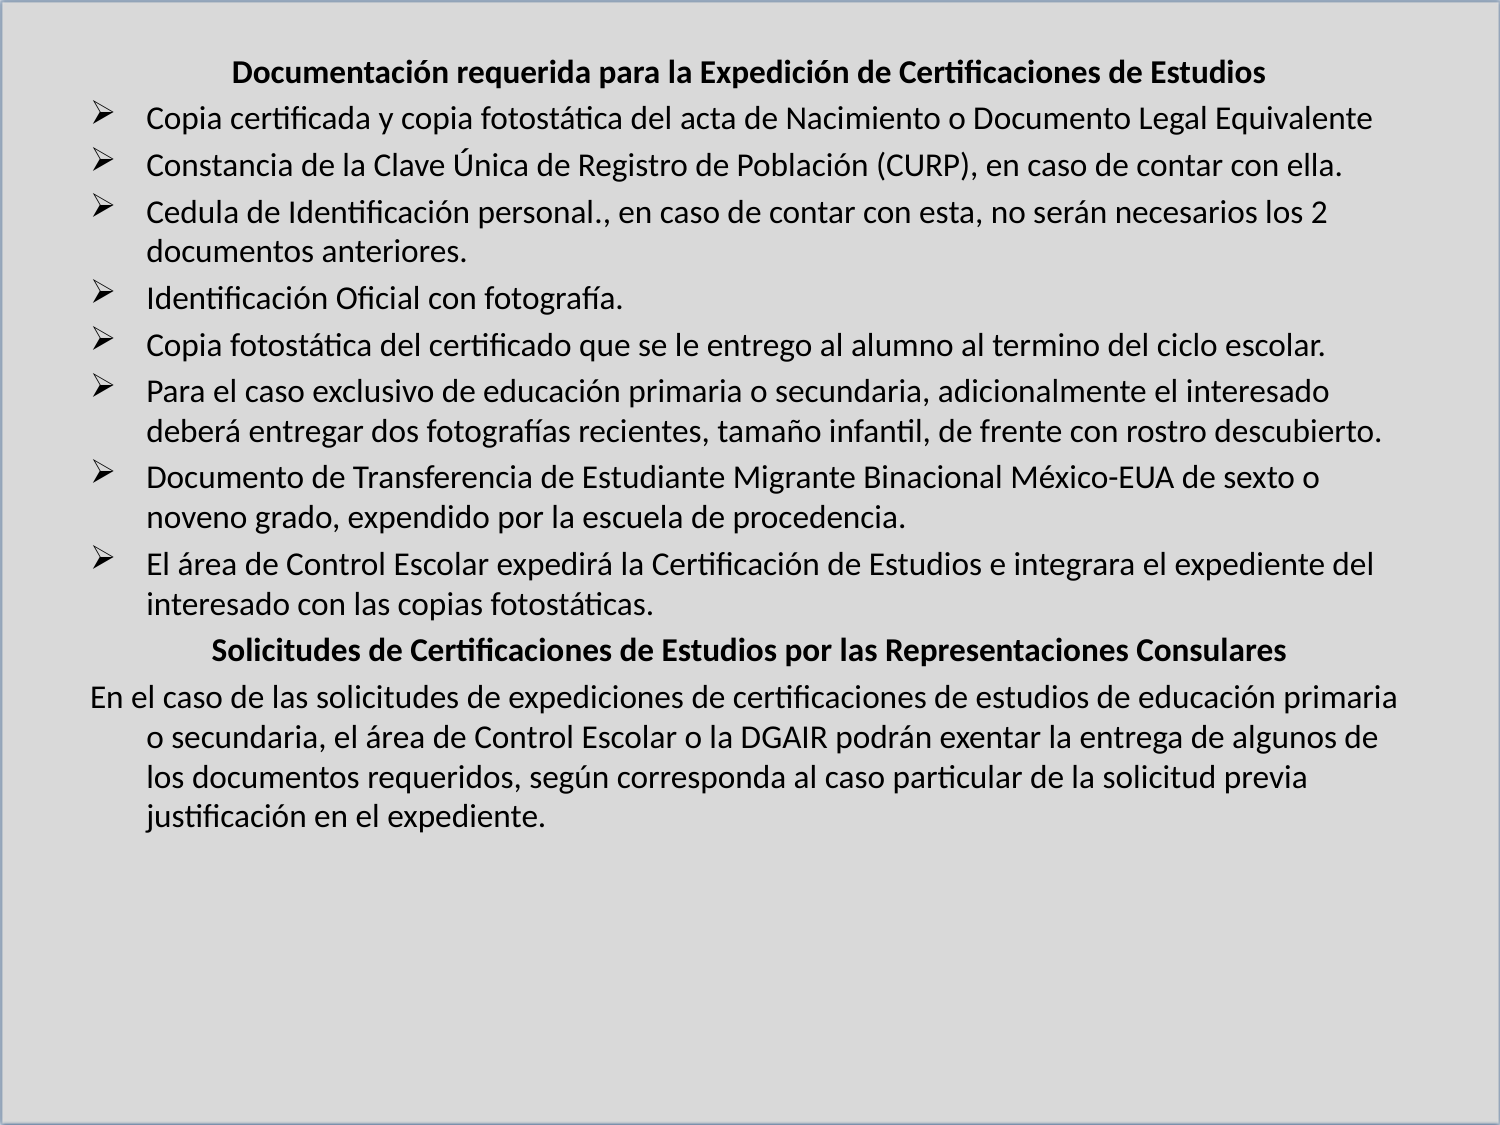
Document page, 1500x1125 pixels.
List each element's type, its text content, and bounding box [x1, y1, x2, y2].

text_box [4, 4, 1497, 1122]
list Documentación requerida para la Expedición de Certificaciones de Estudios Copia certificada y copia fotostática del acta de Nacimiento o Documento Legal Equivalente Constancia de la Clave Única de Registro de Población (CURP), en caso de contar con ella. Cedula de Identificación personal., en caso de contar con esta, no serán necesarios los 2 documentos anteriores. Identificación Oficial con fotografía. Copia fotostática del certificado que se le entrego al alumno al termino del ciclo escolar. Para el caso exclusivo de educación primaria o secundaria, adicionalmente el interesado deberá entregar dos fotografías recientes, tamaño infantil, de frente con rostro descubierto. Documento de Transferencia de Estudiante Migrante Binacional México-EUA de sexto o noveno grado, expendido por la escuela de procedencia. El área de Control Escolar expedirá la Certificación de Estudios e integrara el expediente del interesado con las copias fotostáticas. Solicitudes de Certificaciones de Estudios por las Representaciones Consulares En el caso de las solicitudes de expediciones de certificaciones de estudios de educación primaria o secundaria, el área de Control Escolar o la DGAIR podrán exentar la entrega de algunos de los documentos requeridos, según corresponda al caso particular de la solicitud previa justificación en el expediente. [75, 42, 1425, 1005]
